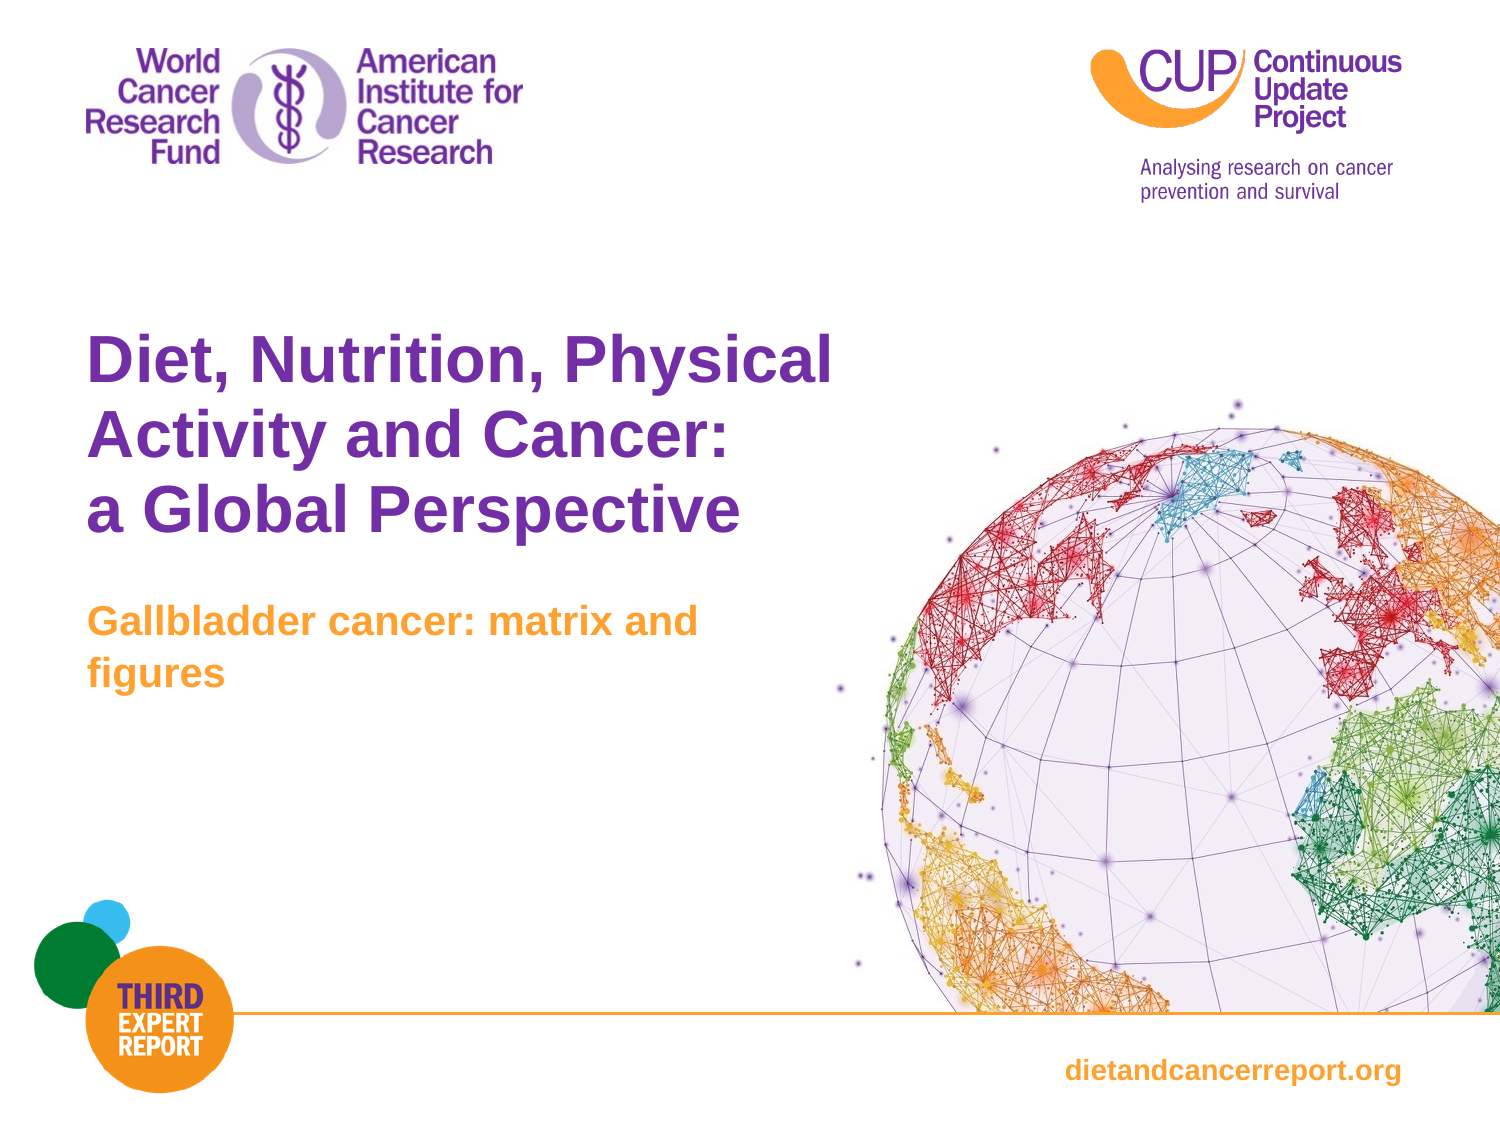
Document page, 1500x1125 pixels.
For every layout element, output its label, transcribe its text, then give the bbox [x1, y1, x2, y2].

picture [2, 865, 265, 1125]
picture [833, 396, 1500, 1012]
picture [86, 48, 523, 164]
list Gallbladder cancer: matrix and figures [86, 595, 826, 711]
picture [1089, 48, 1403, 203]
